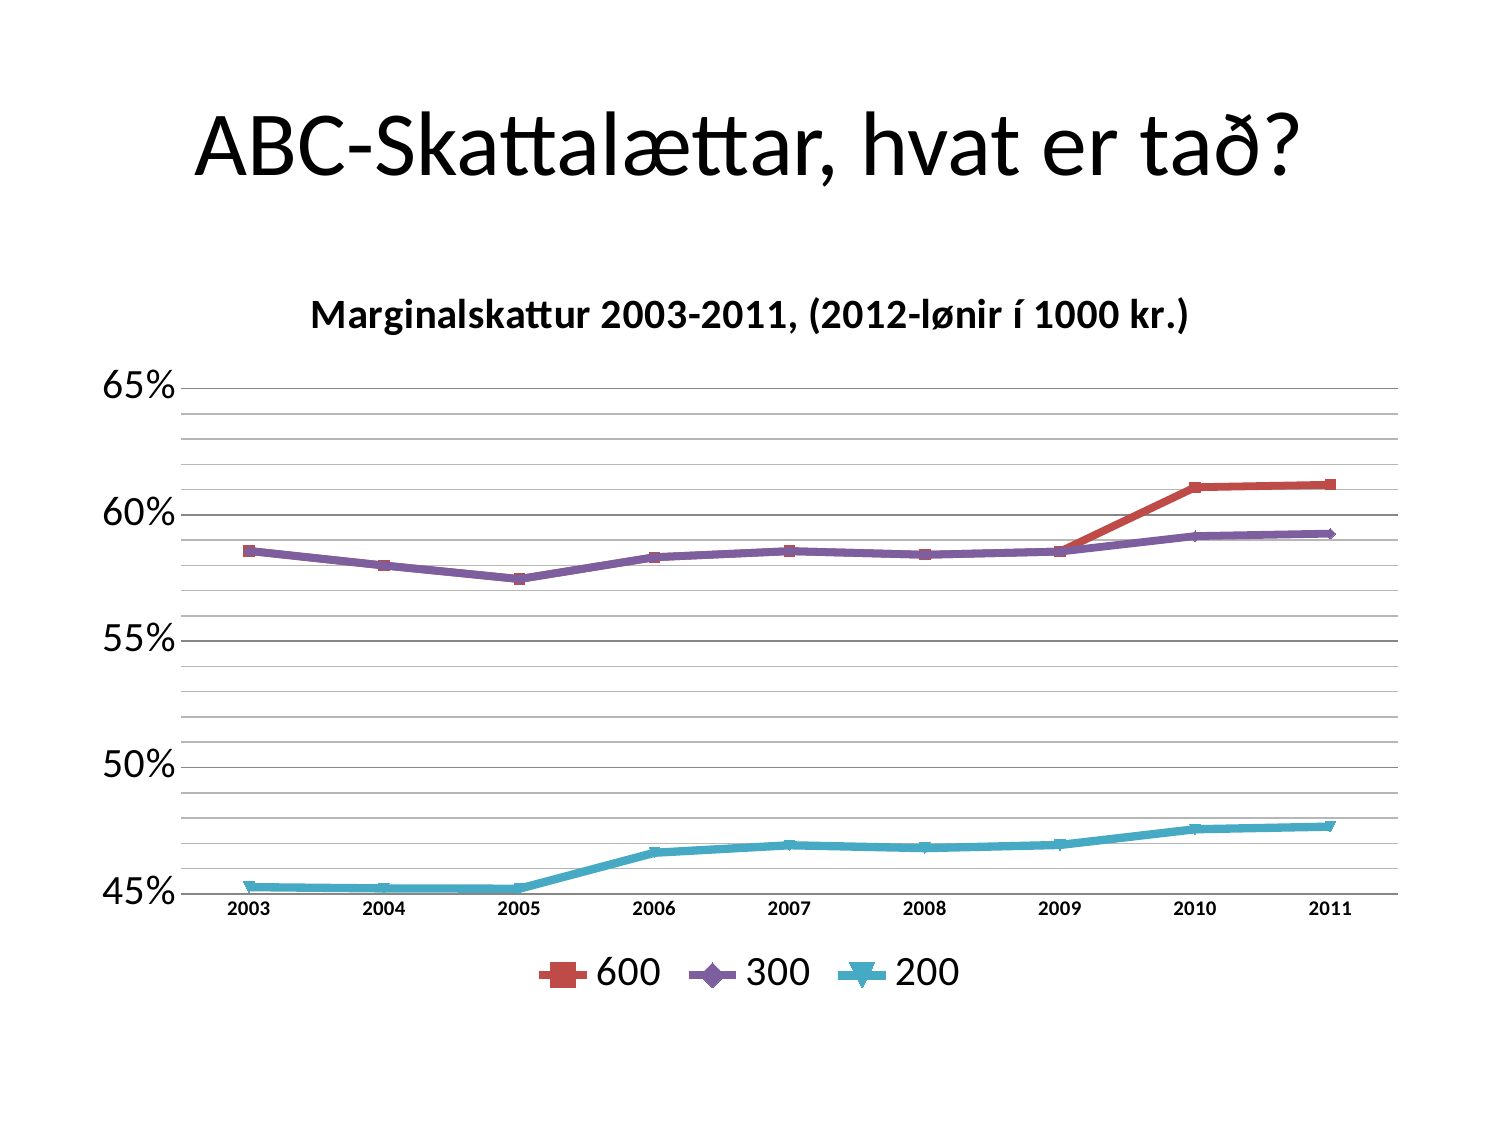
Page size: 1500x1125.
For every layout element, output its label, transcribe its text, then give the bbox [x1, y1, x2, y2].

chart [74, 262, 1426, 1006]
title ABC-Skattalættar, hvat er tað? [75, 45, 1425, 233]
